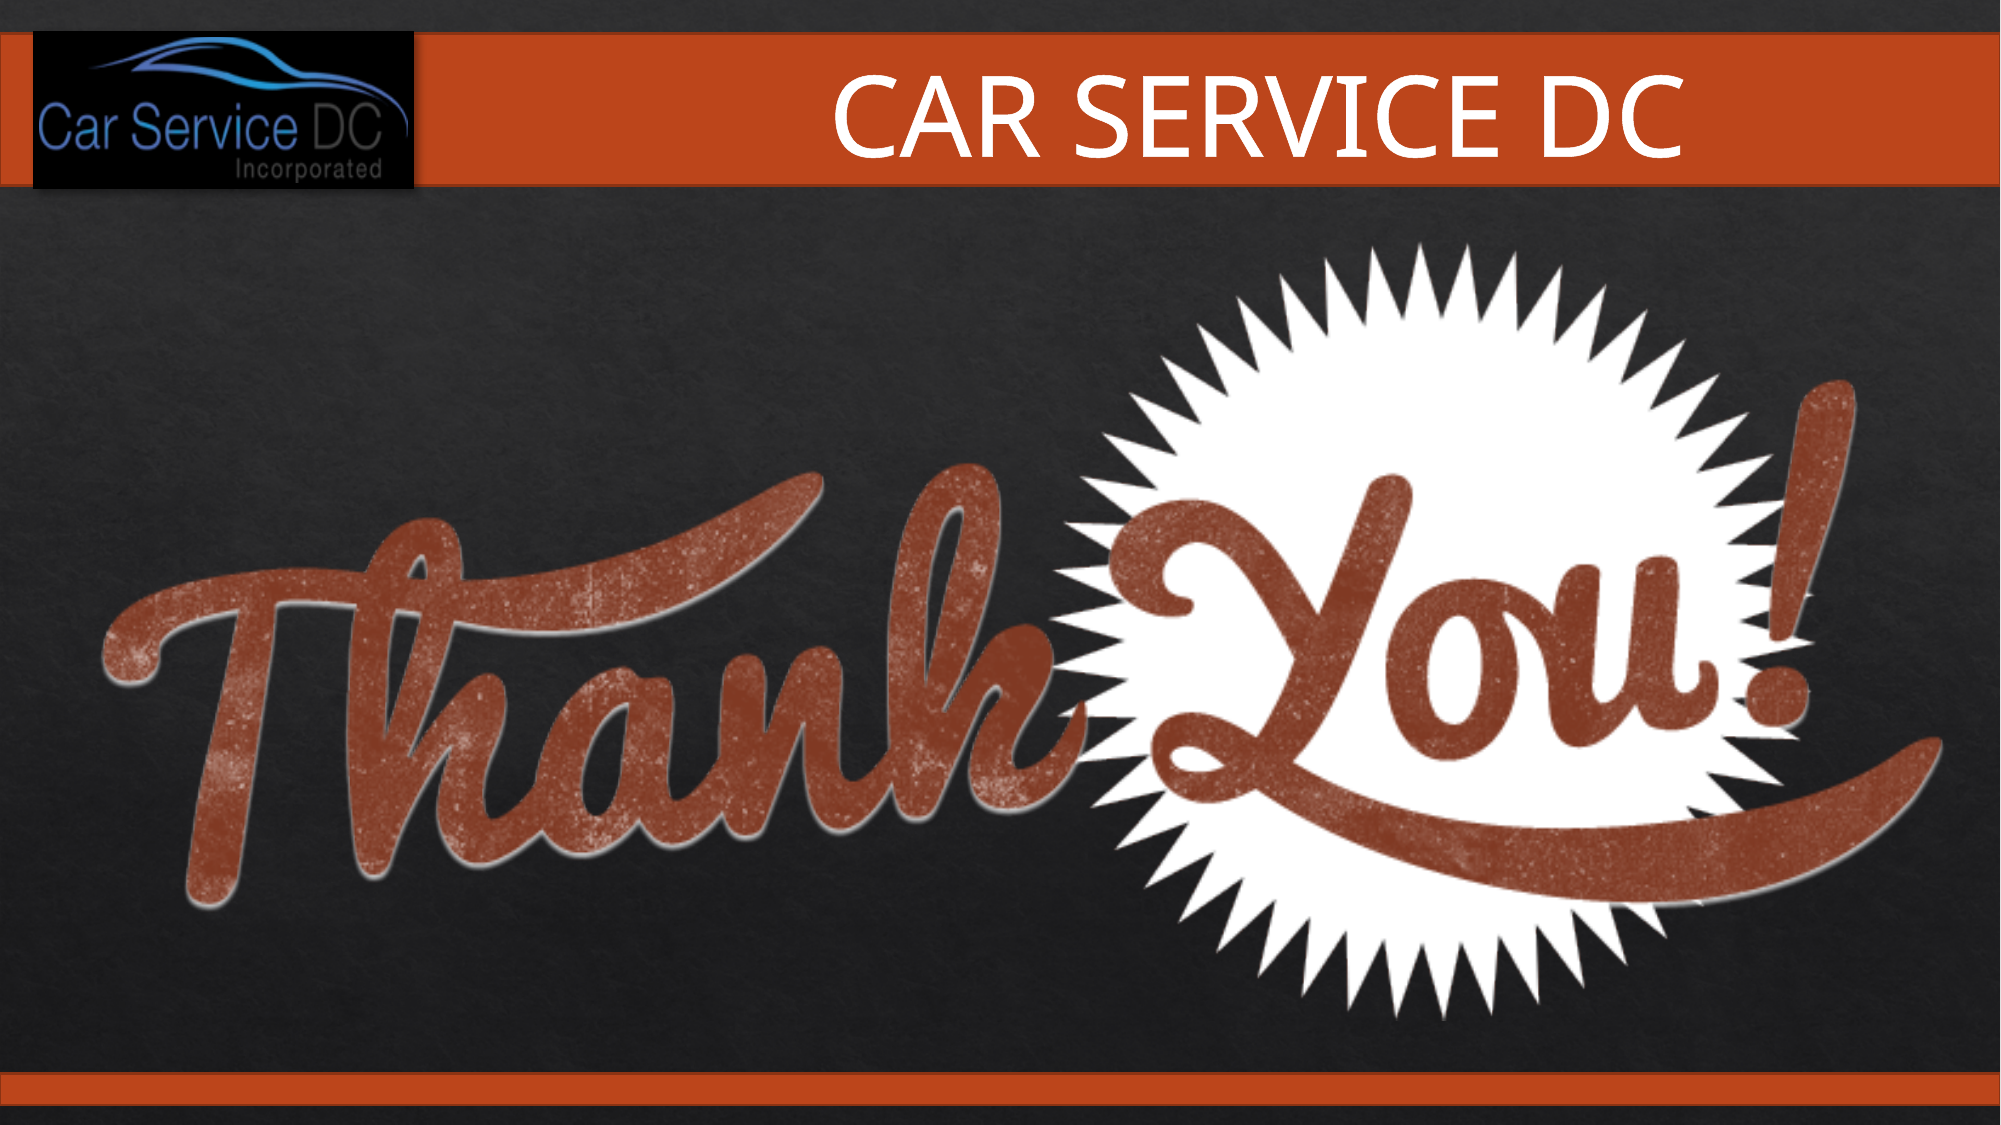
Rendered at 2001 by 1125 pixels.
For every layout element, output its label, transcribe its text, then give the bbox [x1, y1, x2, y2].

text_box [422, 32, 2000, 187]
picture [31, 240, 1974, 1021]
text_box [0, 32, 33, 187]
text_box CAR SERVICE DC [813, 36, 1702, 187]
text_box [0, 1072, 2000, 1106]
picture [39, 36, 408, 184]
